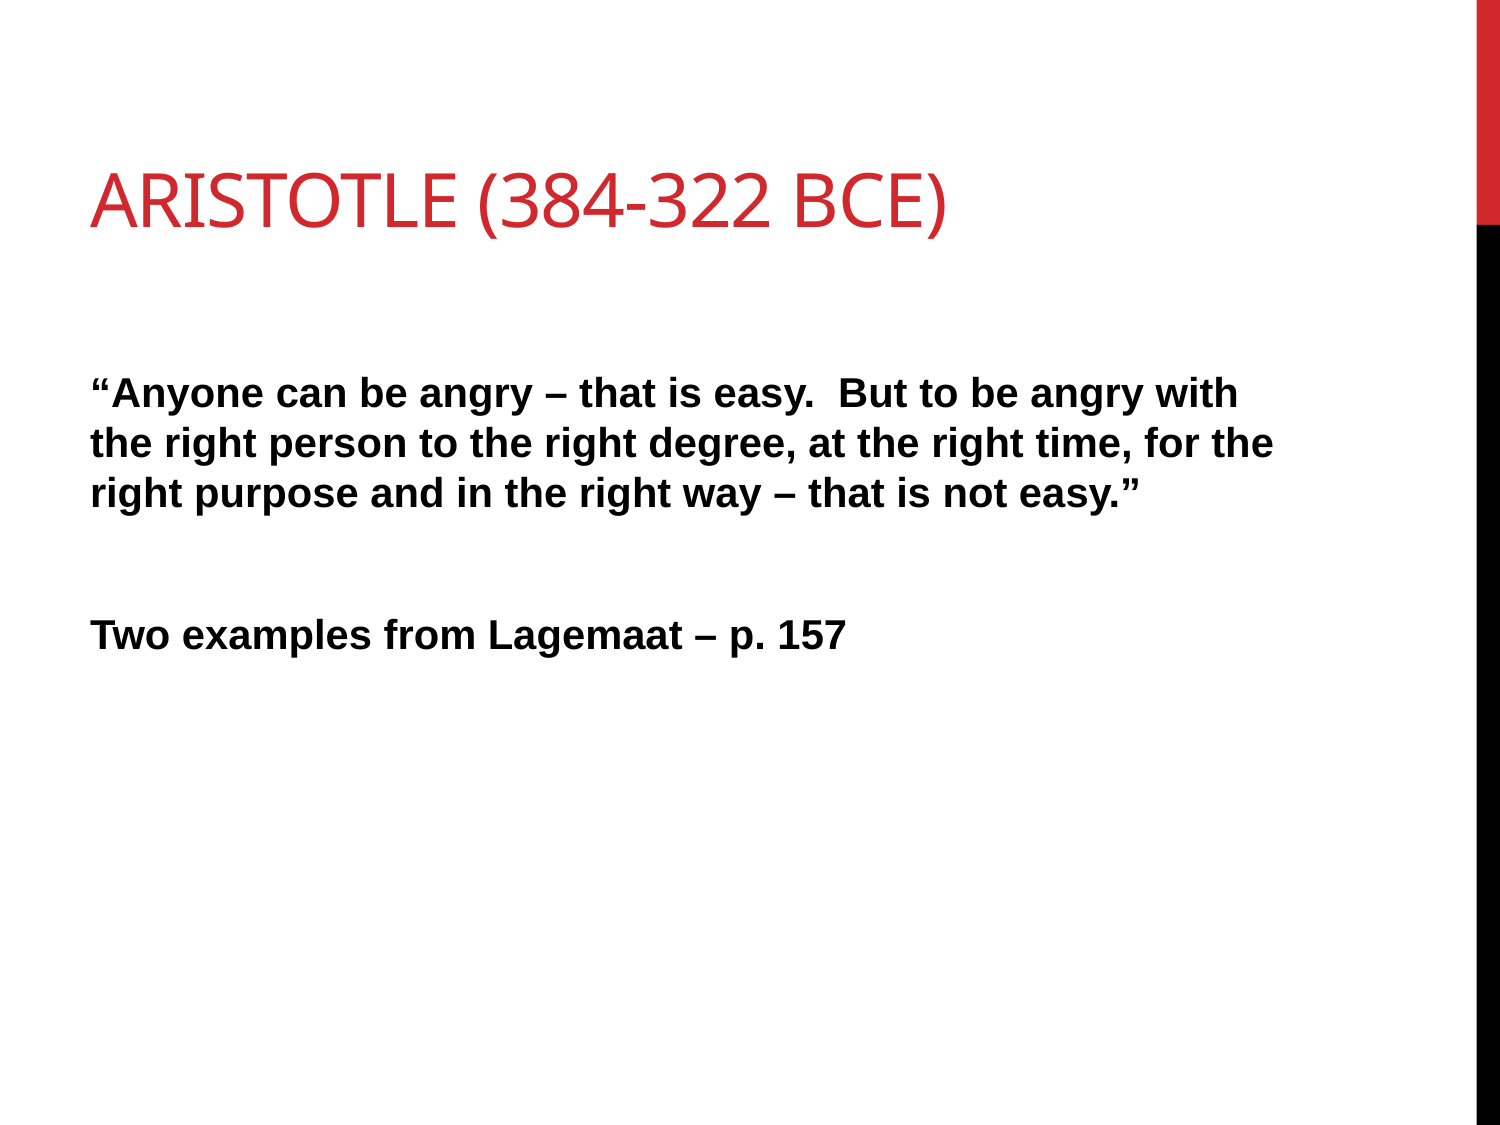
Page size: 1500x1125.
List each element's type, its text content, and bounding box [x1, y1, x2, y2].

title Aristotle (384-322 BCE) [75, 25, 1025, 250]
list “Anyone can be angry – that is easy. But to be angry with the right person to the right degree, at the right time, for the right purpose and in the right way – that is not easy.” Two examples from Lagemaat – p. 157 [75, 287, 1325, 1005]
